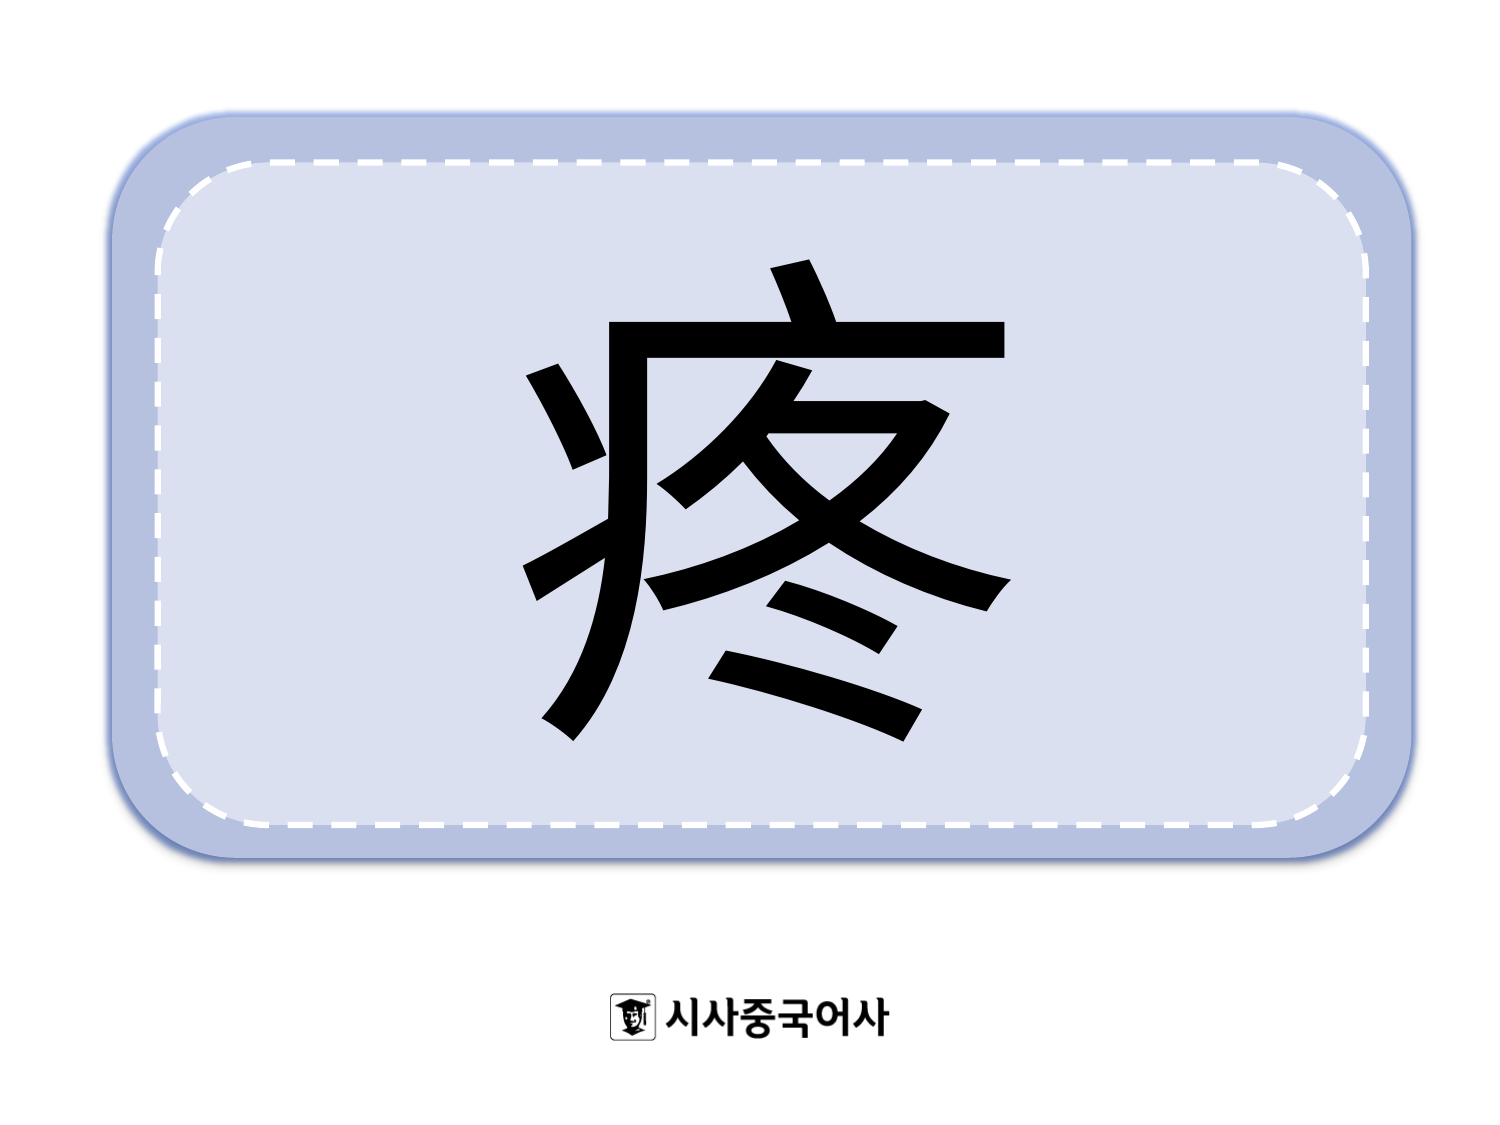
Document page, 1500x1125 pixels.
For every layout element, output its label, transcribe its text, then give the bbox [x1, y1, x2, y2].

picture [602, 987, 898, 1047]
text_box 疼 [162, 160, 1371, 824]
